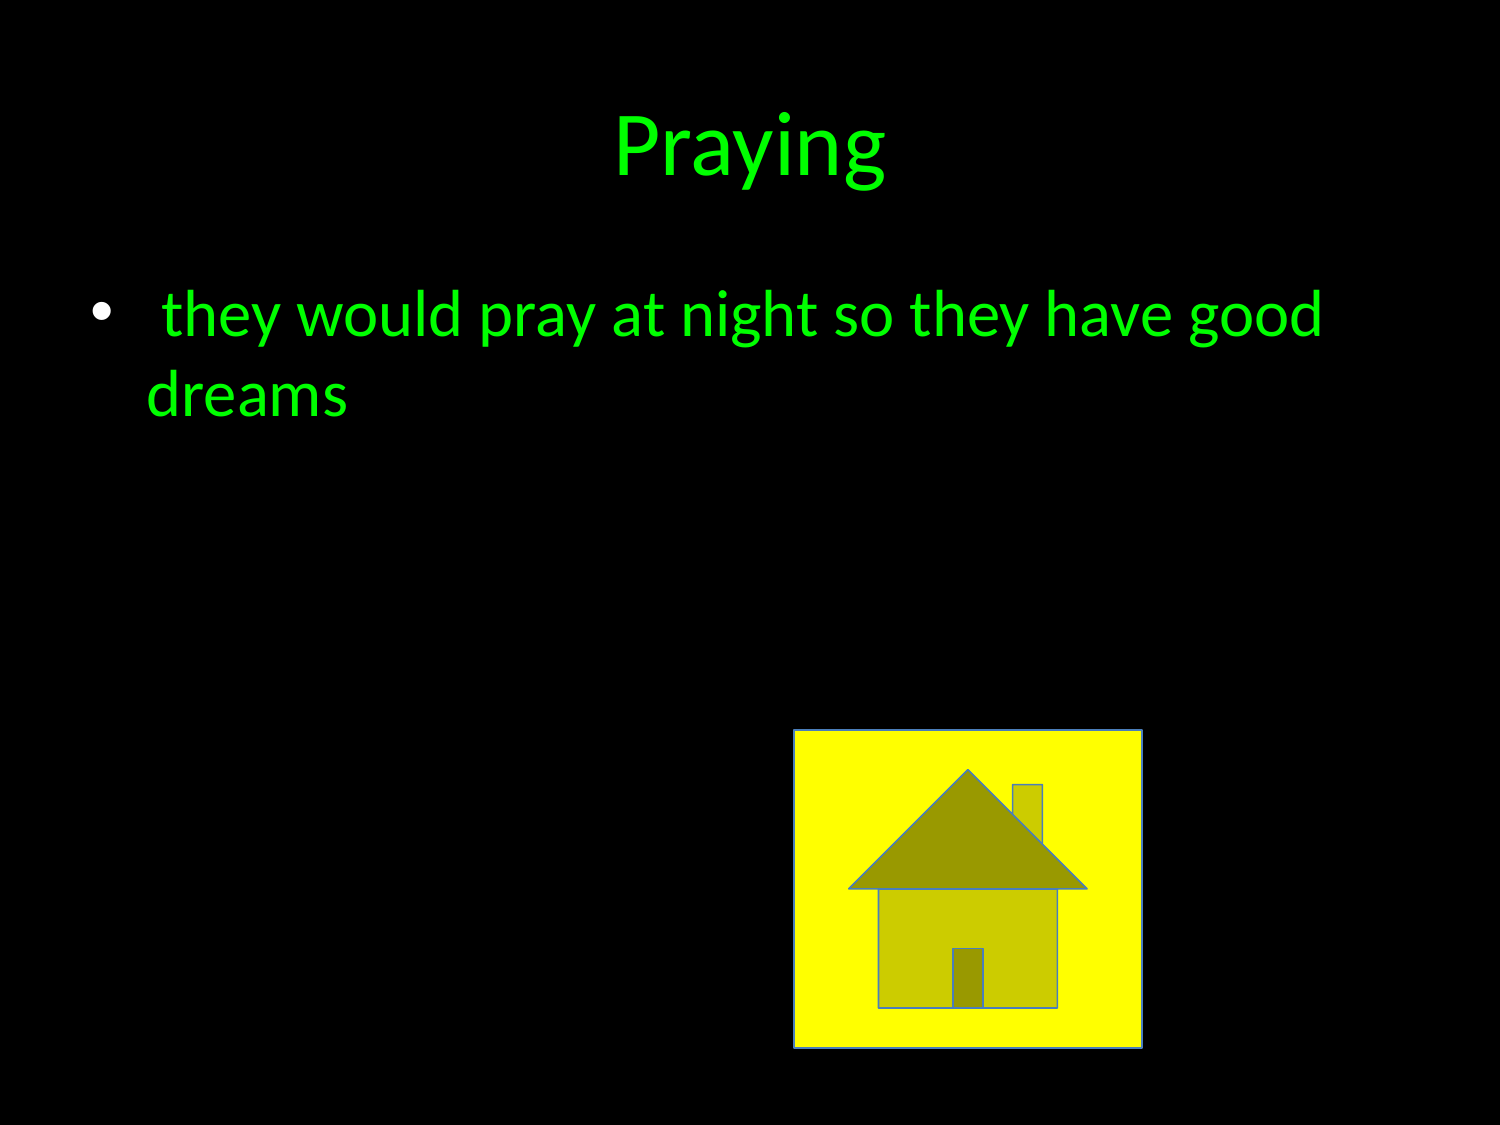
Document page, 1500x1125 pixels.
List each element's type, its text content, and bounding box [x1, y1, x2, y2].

title Praying [75, 45, 1425, 233]
list they would pray at night so they have good dreams [75, 262, 1425, 1005]
text_box [793, 729, 1143, 1049]
